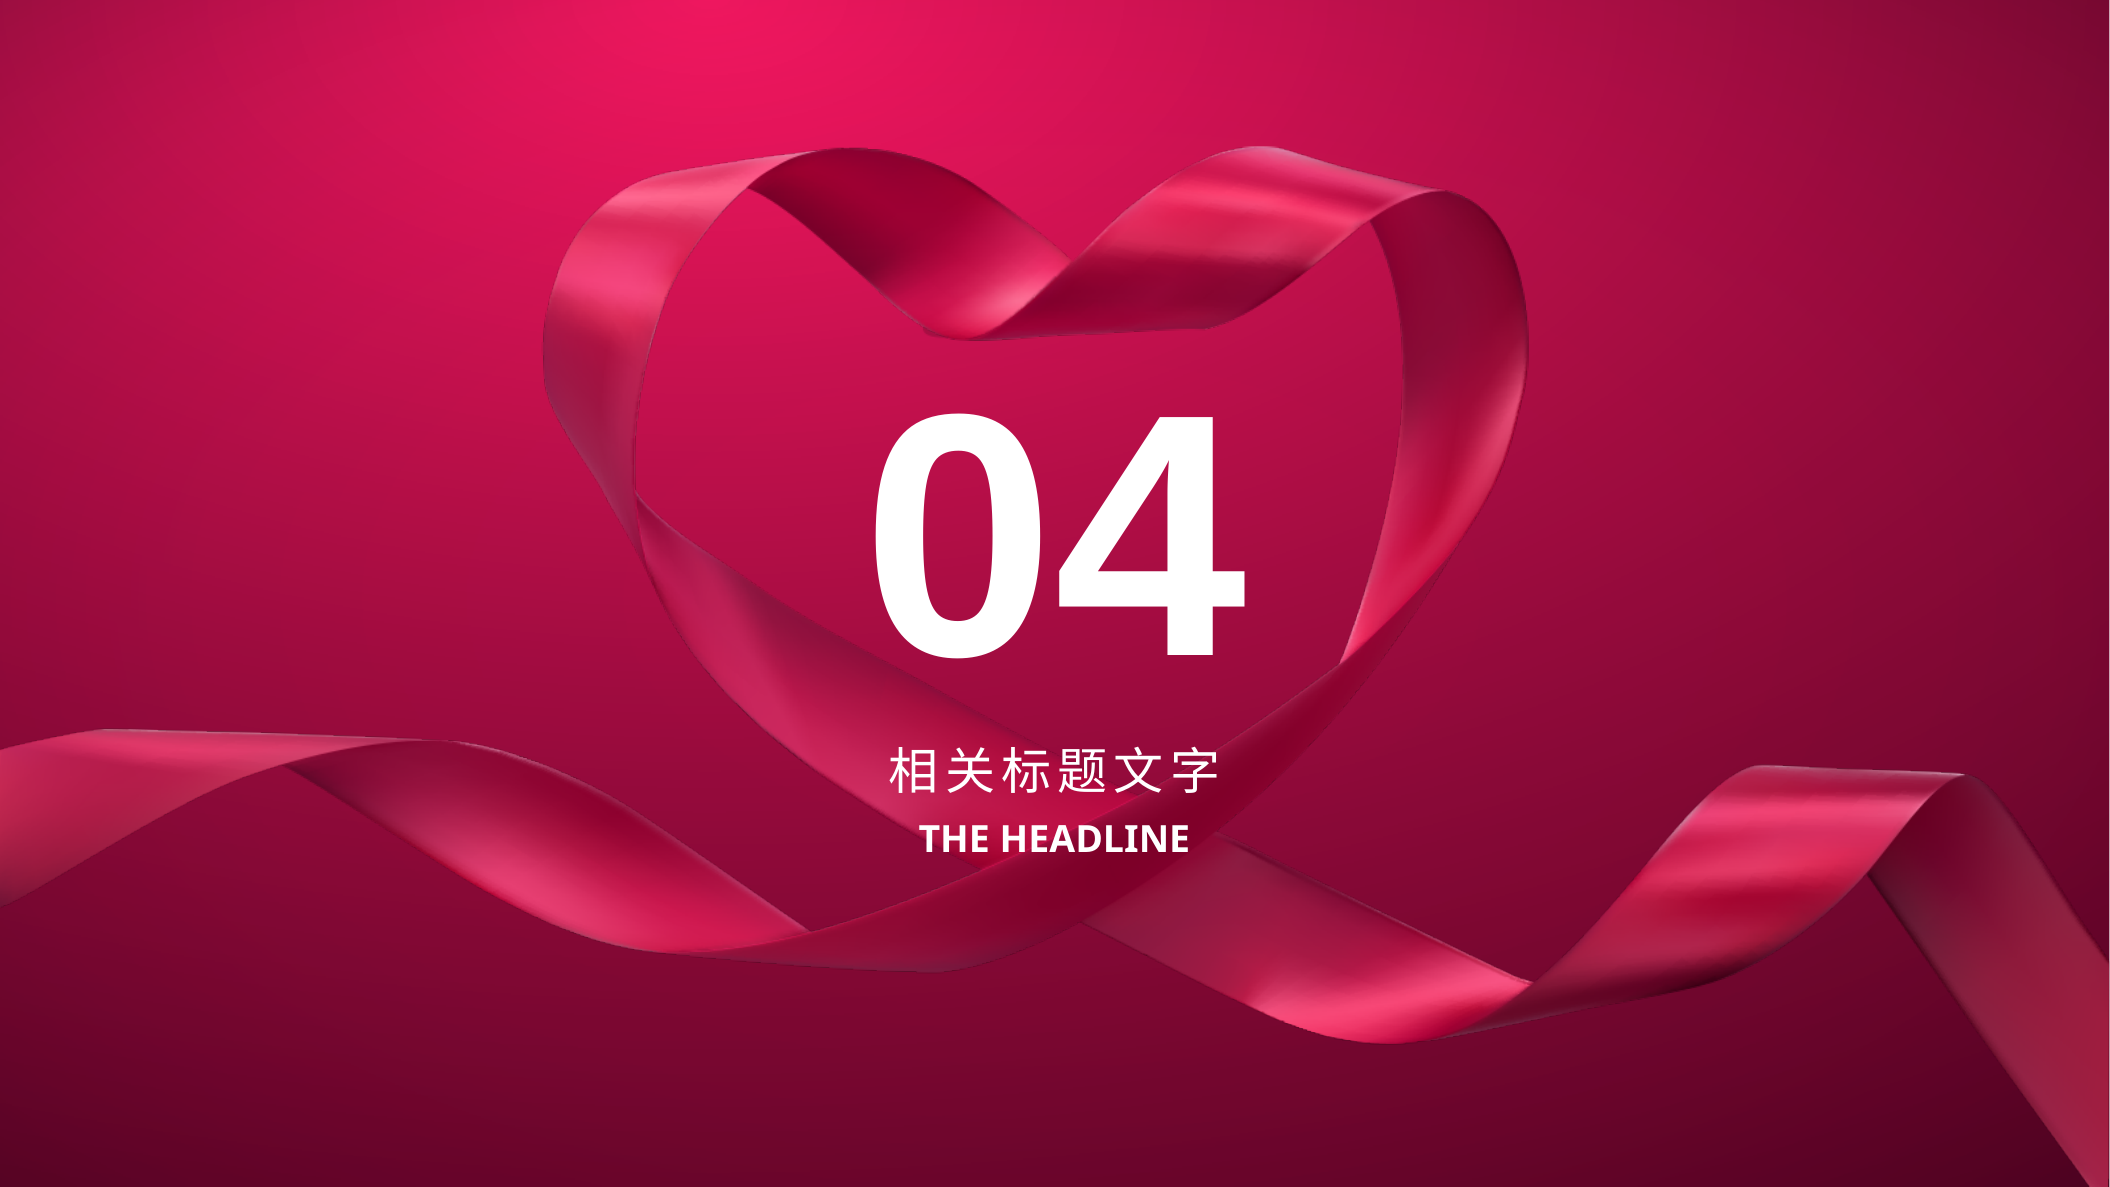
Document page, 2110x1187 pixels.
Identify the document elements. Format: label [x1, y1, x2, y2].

picture [0, 0, 2110, 1187]
text_box [869, 732, 1241, 869]
